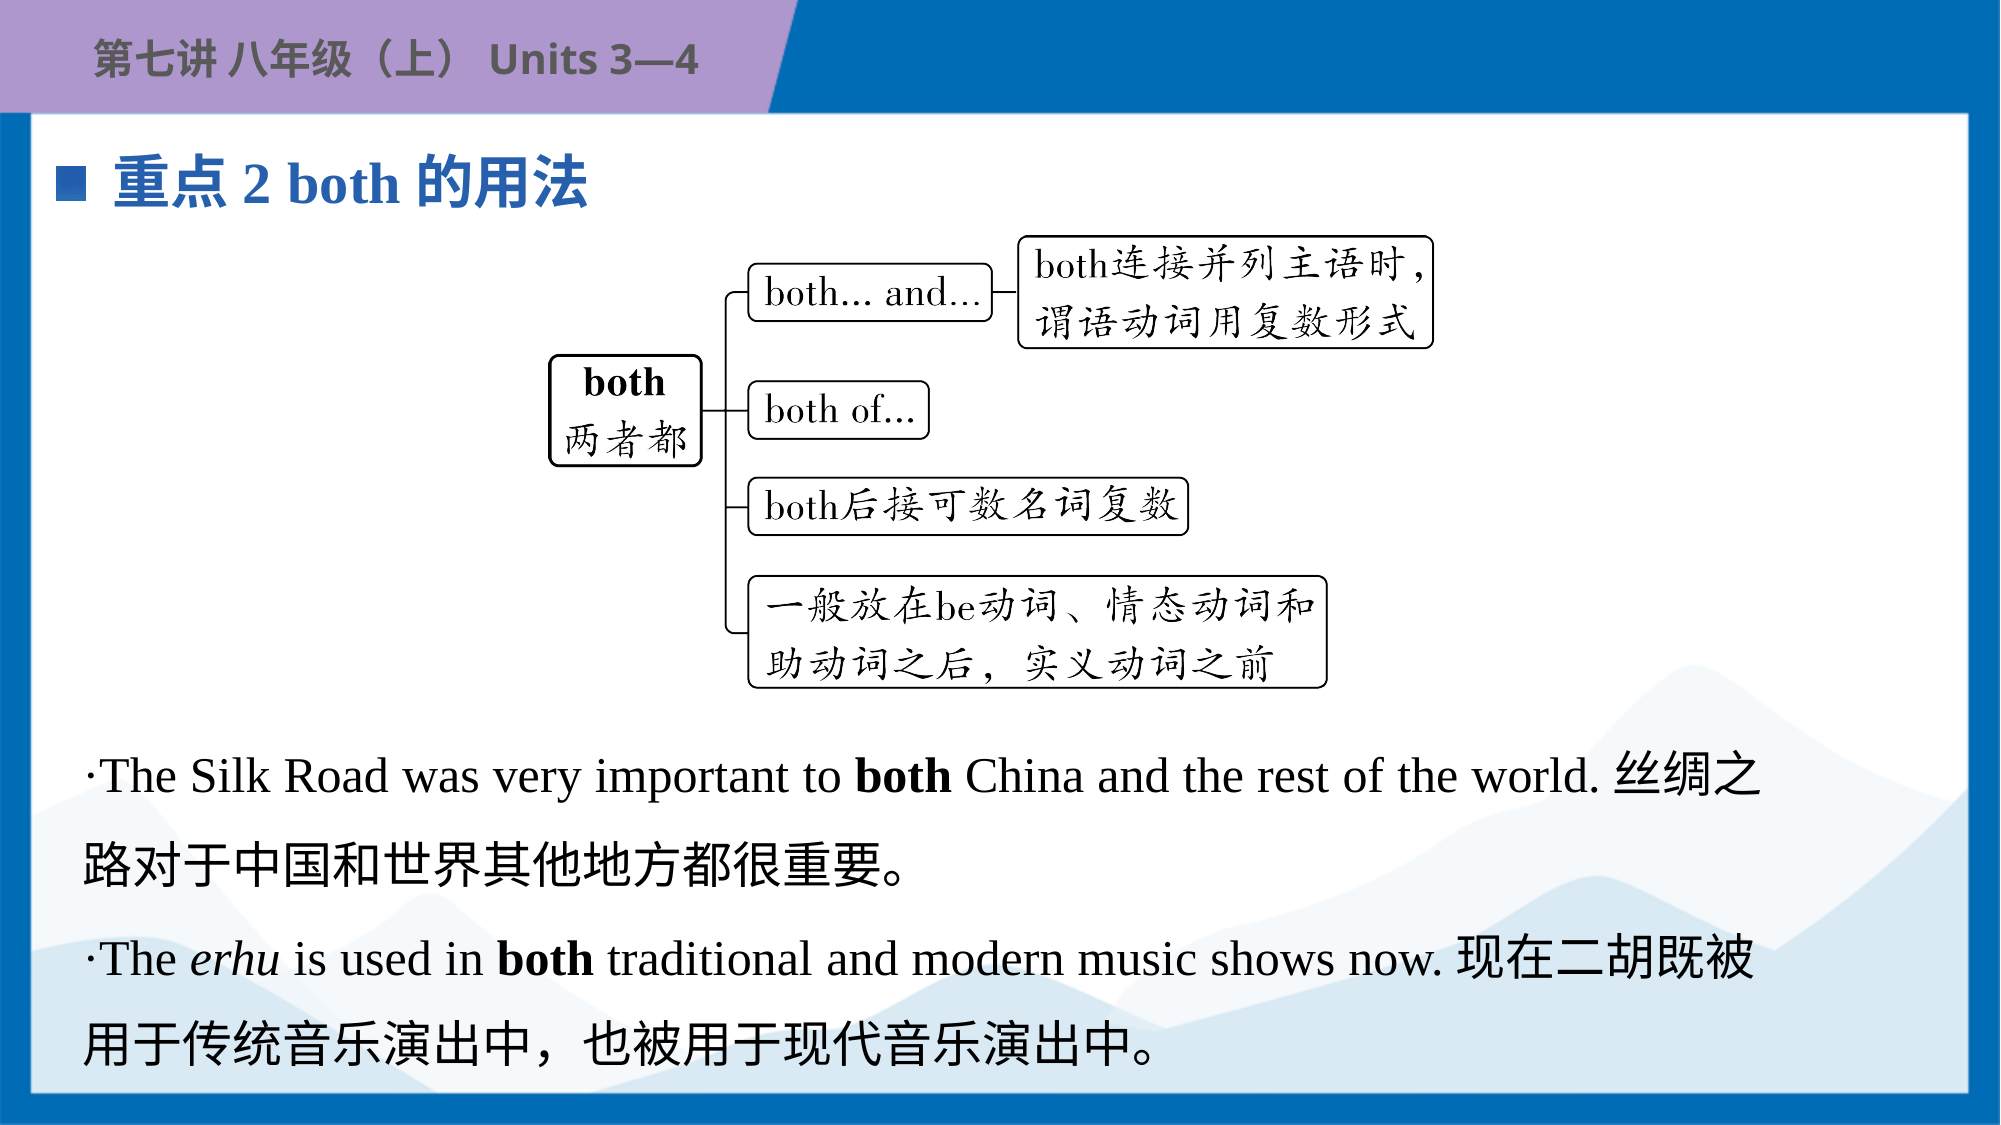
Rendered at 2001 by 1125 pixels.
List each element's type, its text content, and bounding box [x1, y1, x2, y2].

picture [0, 0, 2000, 1125]
text_box 重点2 both的用法 [112, 144, 1917, 215]
text_box ·The Silk Road was very important to both China and the rest of the world.丝绸之 路对于中国和世界其他地方都很重要。 ·The erhu is used in both traditional and modern music shows now.现在二胡既被 用于传统音乐演出中，也被用于现代音乐演出中。 [82, 710, 1917, 1064]
